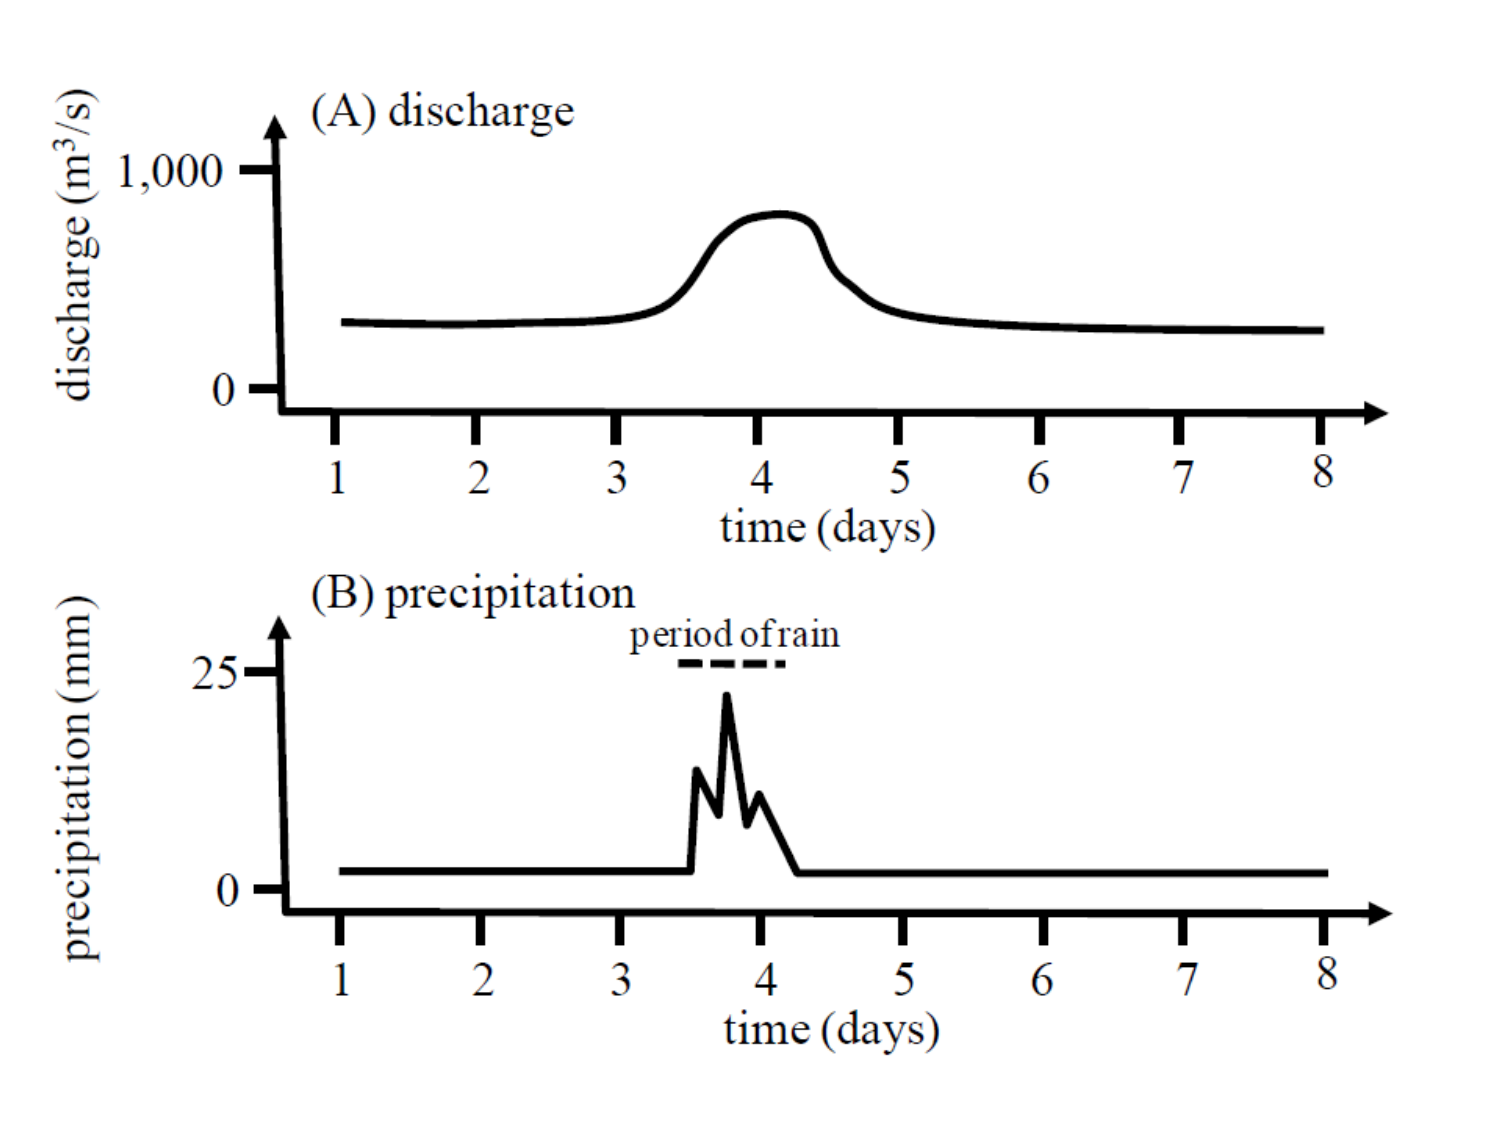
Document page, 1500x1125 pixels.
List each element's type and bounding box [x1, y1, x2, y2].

picture [24, 62, 1413, 1063]
